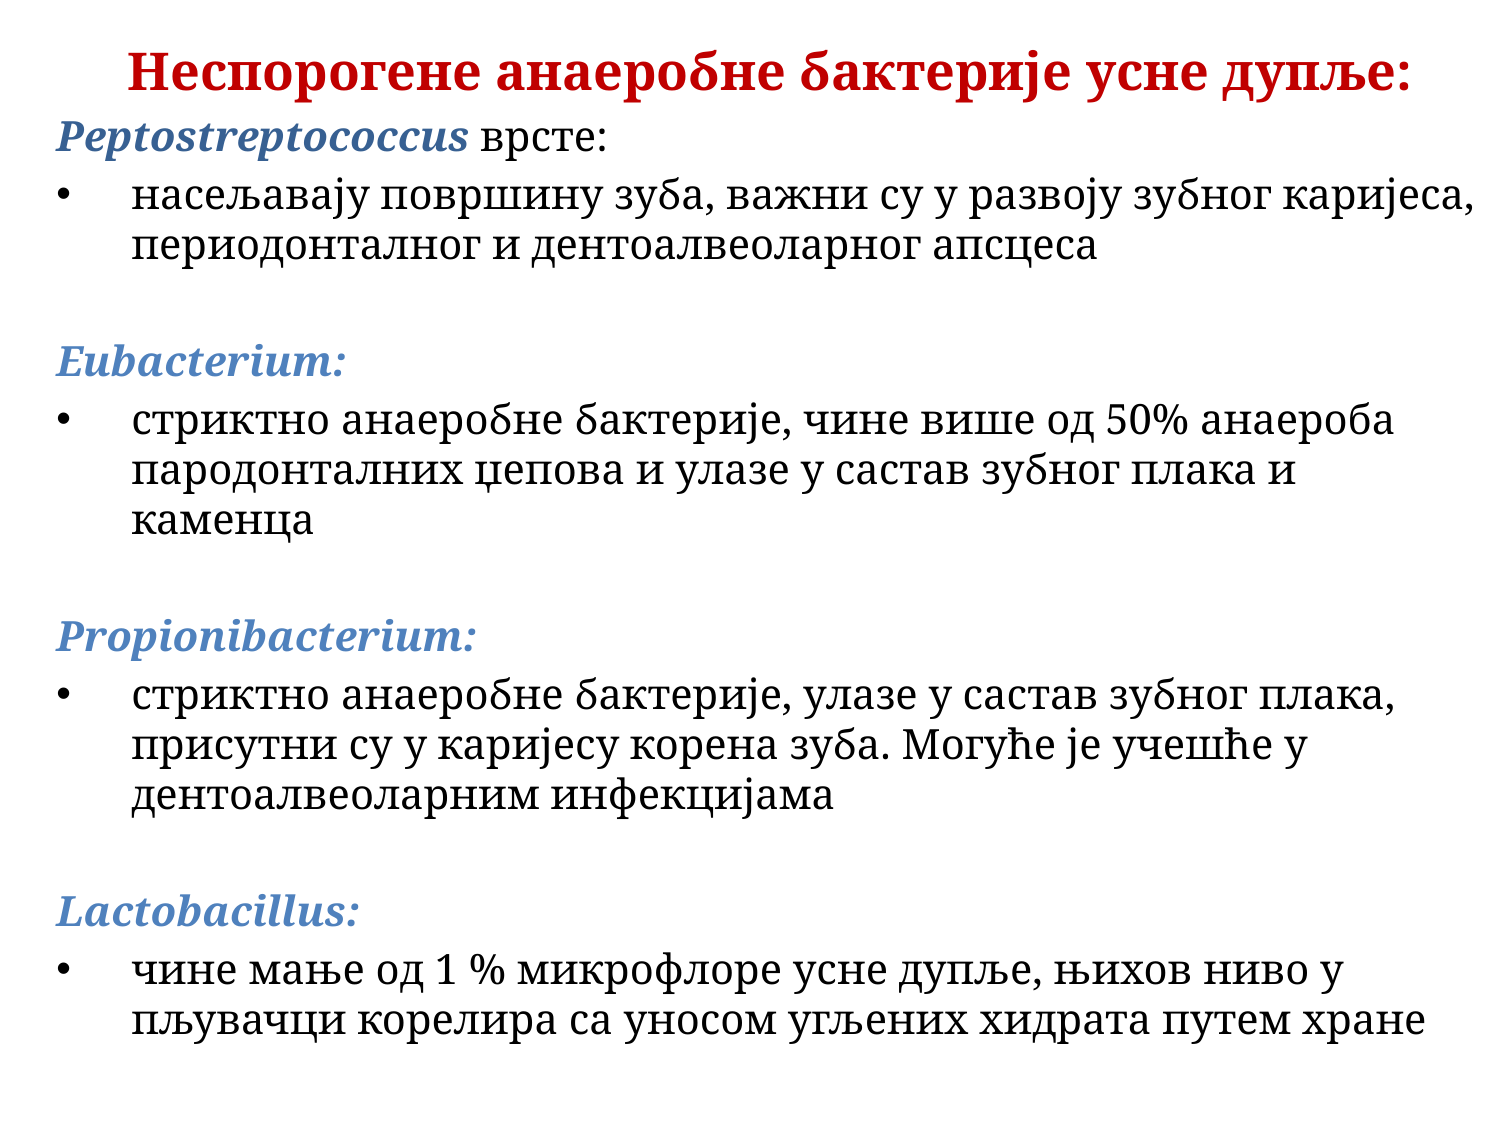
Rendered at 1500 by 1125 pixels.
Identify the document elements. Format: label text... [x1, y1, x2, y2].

list Неспорогене анаеробне бактерије усне дупље: Peptostreptococcus врсте: насељавају површину зуба, важни су у развоју зубног каријеса, периодонталног и дентоалвеоларног апсцеса Eubacterium: стриктно анаеробне бактерије, чине више од 50% анаероба пародонталних џепова и улазе у састав зубног плака и каменца Propionibacterium: стриктно анаеробне бактерије, улазе у састав зубног плака, присутни су у каријесу корена зуба. Могуће је учешће у дентоалвеоларним инфекцијама Lactobacillus: чине мање од 1 % микрофлоре усне дупље, њихов ниво у пљувачци корелира са уносом угљених хидрата путем хране [40, 30, 1500, 1083]
